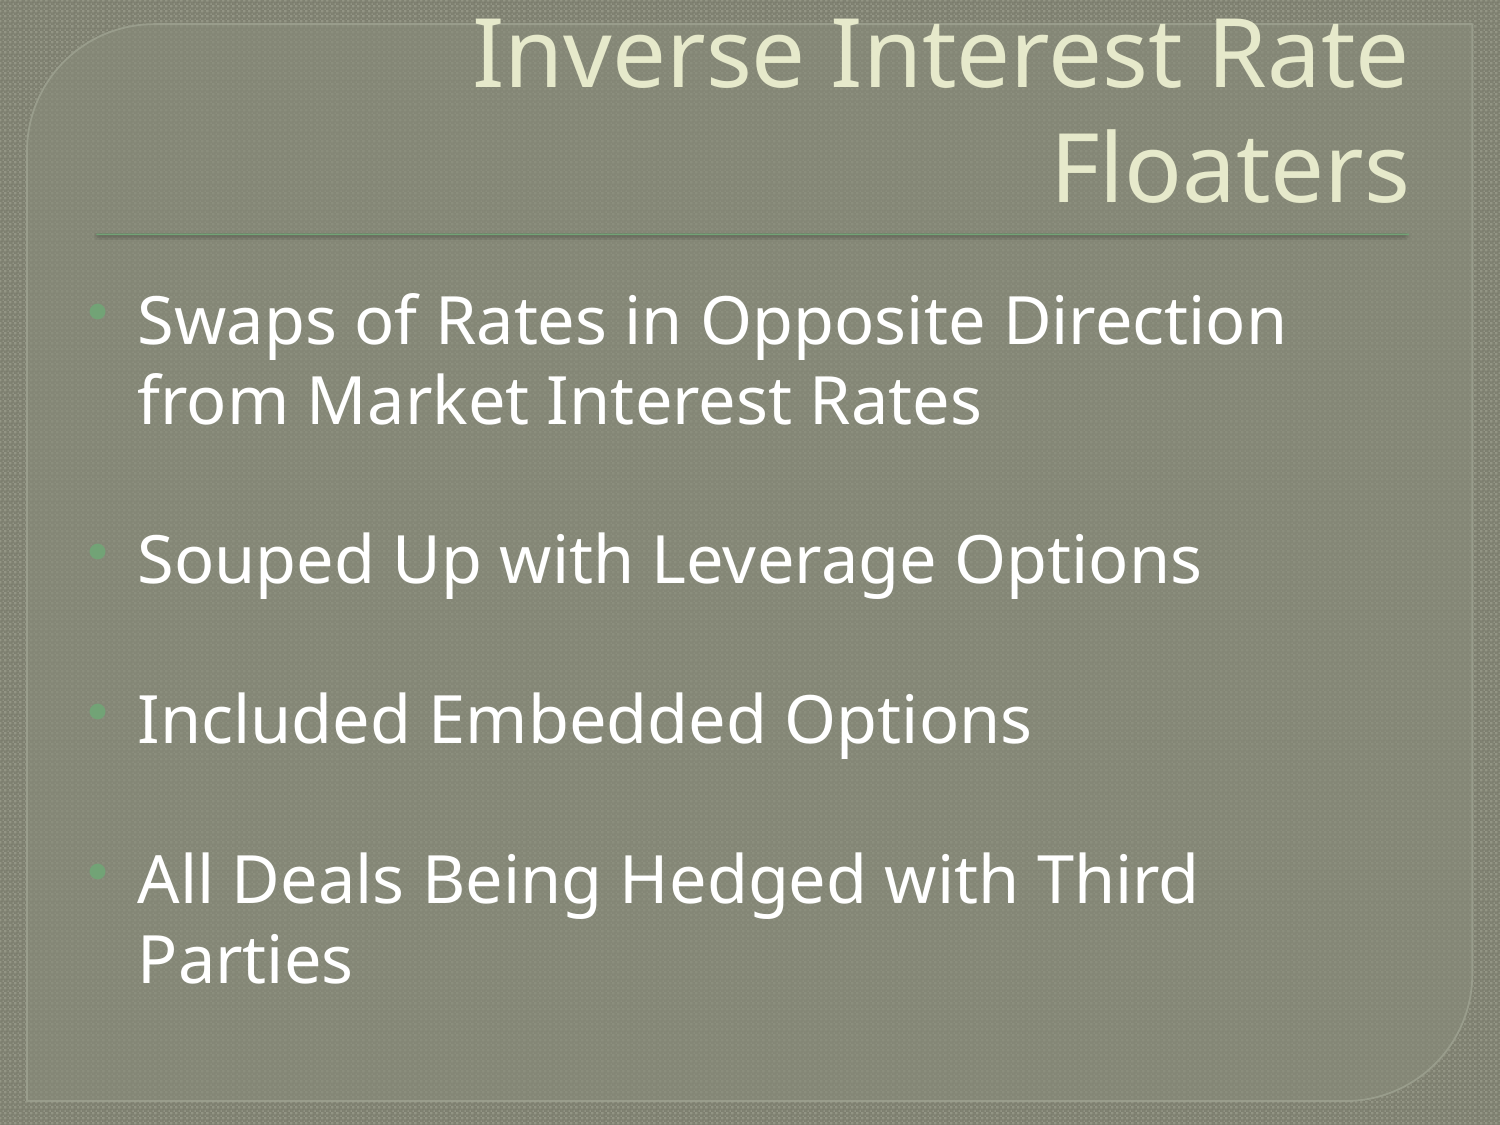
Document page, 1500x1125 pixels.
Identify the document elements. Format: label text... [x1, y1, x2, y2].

list Swaps of Rates in Opposite Direction from Market Interest Rates Souped Up with Leverage Options Included Embedded Options All Deals Being Hedged with Third Parties [75, 270, 1425, 1013]
title Inverse Interest Rate Floaters [75, 41, 1425, 230]
